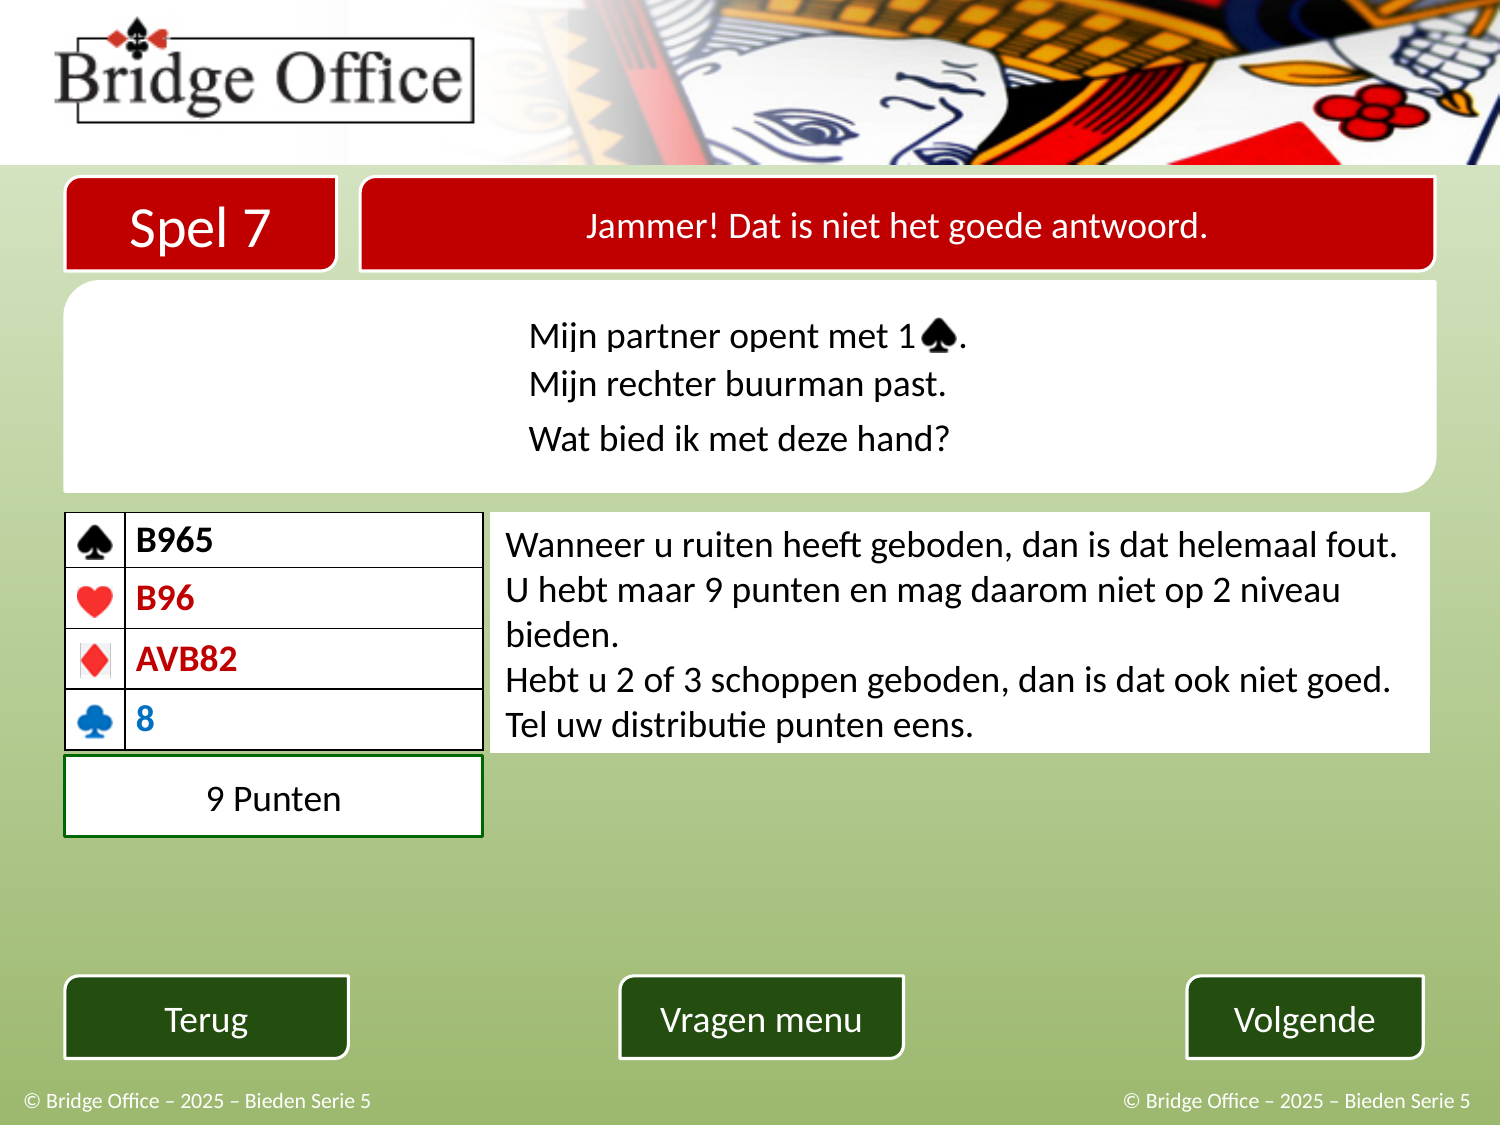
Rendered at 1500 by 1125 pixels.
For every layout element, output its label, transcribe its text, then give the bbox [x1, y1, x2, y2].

picture [77, 524, 113, 561]
text_box © Bridge Office – 2025 – Bieden Serie 5 [8, 1079, 393, 1121]
text_box Mijn rechter buurman past. [513, 352, 987, 406]
table_header B965 [126, 513, 482, 567]
table_cell [66, 568, 124, 628]
text_box Wat bied ik met deze hand? [513, 406, 987, 467]
text_box © Bridge Office – 2025 – Bieden Serie 5 [1107, 1079, 1500, 1121]
text_box Spel 7 [63, 179, 339, 273]
picture [77, 585, 113, 618]
table_header [66, 513, 124, 567]
picture [77, 703, 113, 740]
picture [77, 643, 113, 679]
text_box [63, 280, 1437, 493]
picture [920, 316, 957, 353]
text_box Volgende [1185, 974, 1425, 1061]
table_cell 8 [126, 690, 482, 749]
text_box Terug [63, 974, 350, 1061]
text_box Jammer! Dat is niet het goede antwoord. [358, 179, 1437, 273]
picture [0, 0, 1500, 166]
text_box 9 Punten [63, 754, 484, 838]
table_cell [66, 629, 124, 688]
text_box Mijn partner opent met 1 . [513, 303, 1022, 364]
table_cell AVB82 [126, 629, 482, 688]
table_cell [66, 690, 124, 749]
text_box Vragen menu [618, 974, 906, 1061]
text_box Wanneer u ruiten heeft geboden, dan is dat helemaal fout. U hebt maar 9 punten en mag daarom niet op 2 niveau bieden. Hebt u 2 of 3 schoppen geboden, dan is dat ook niet goed. Tel uw distributie punten eens. [490, 512, 1430, 753]
table_cell B96 [126, 568, 482, 628]
